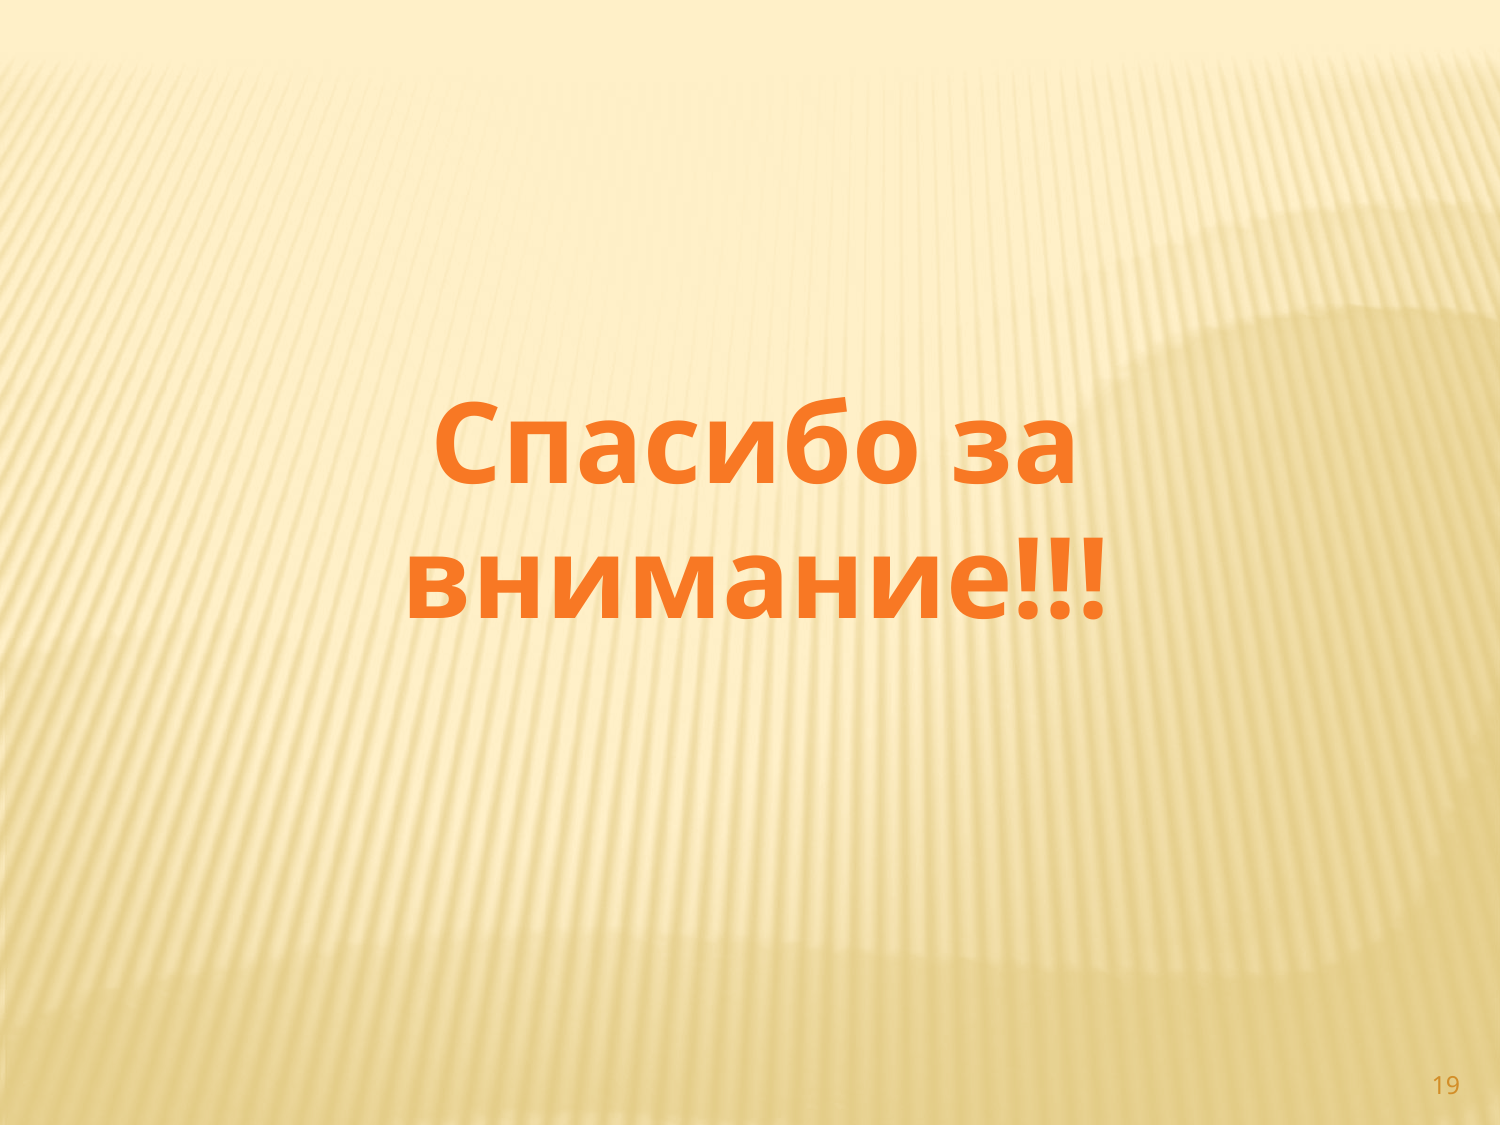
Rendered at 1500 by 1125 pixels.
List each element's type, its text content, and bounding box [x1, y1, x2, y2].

text_box Спасибо за внимание!!! [128, 363, 1383, 649]
slide_number 19 [1350, 1062, 1475, 1103]
